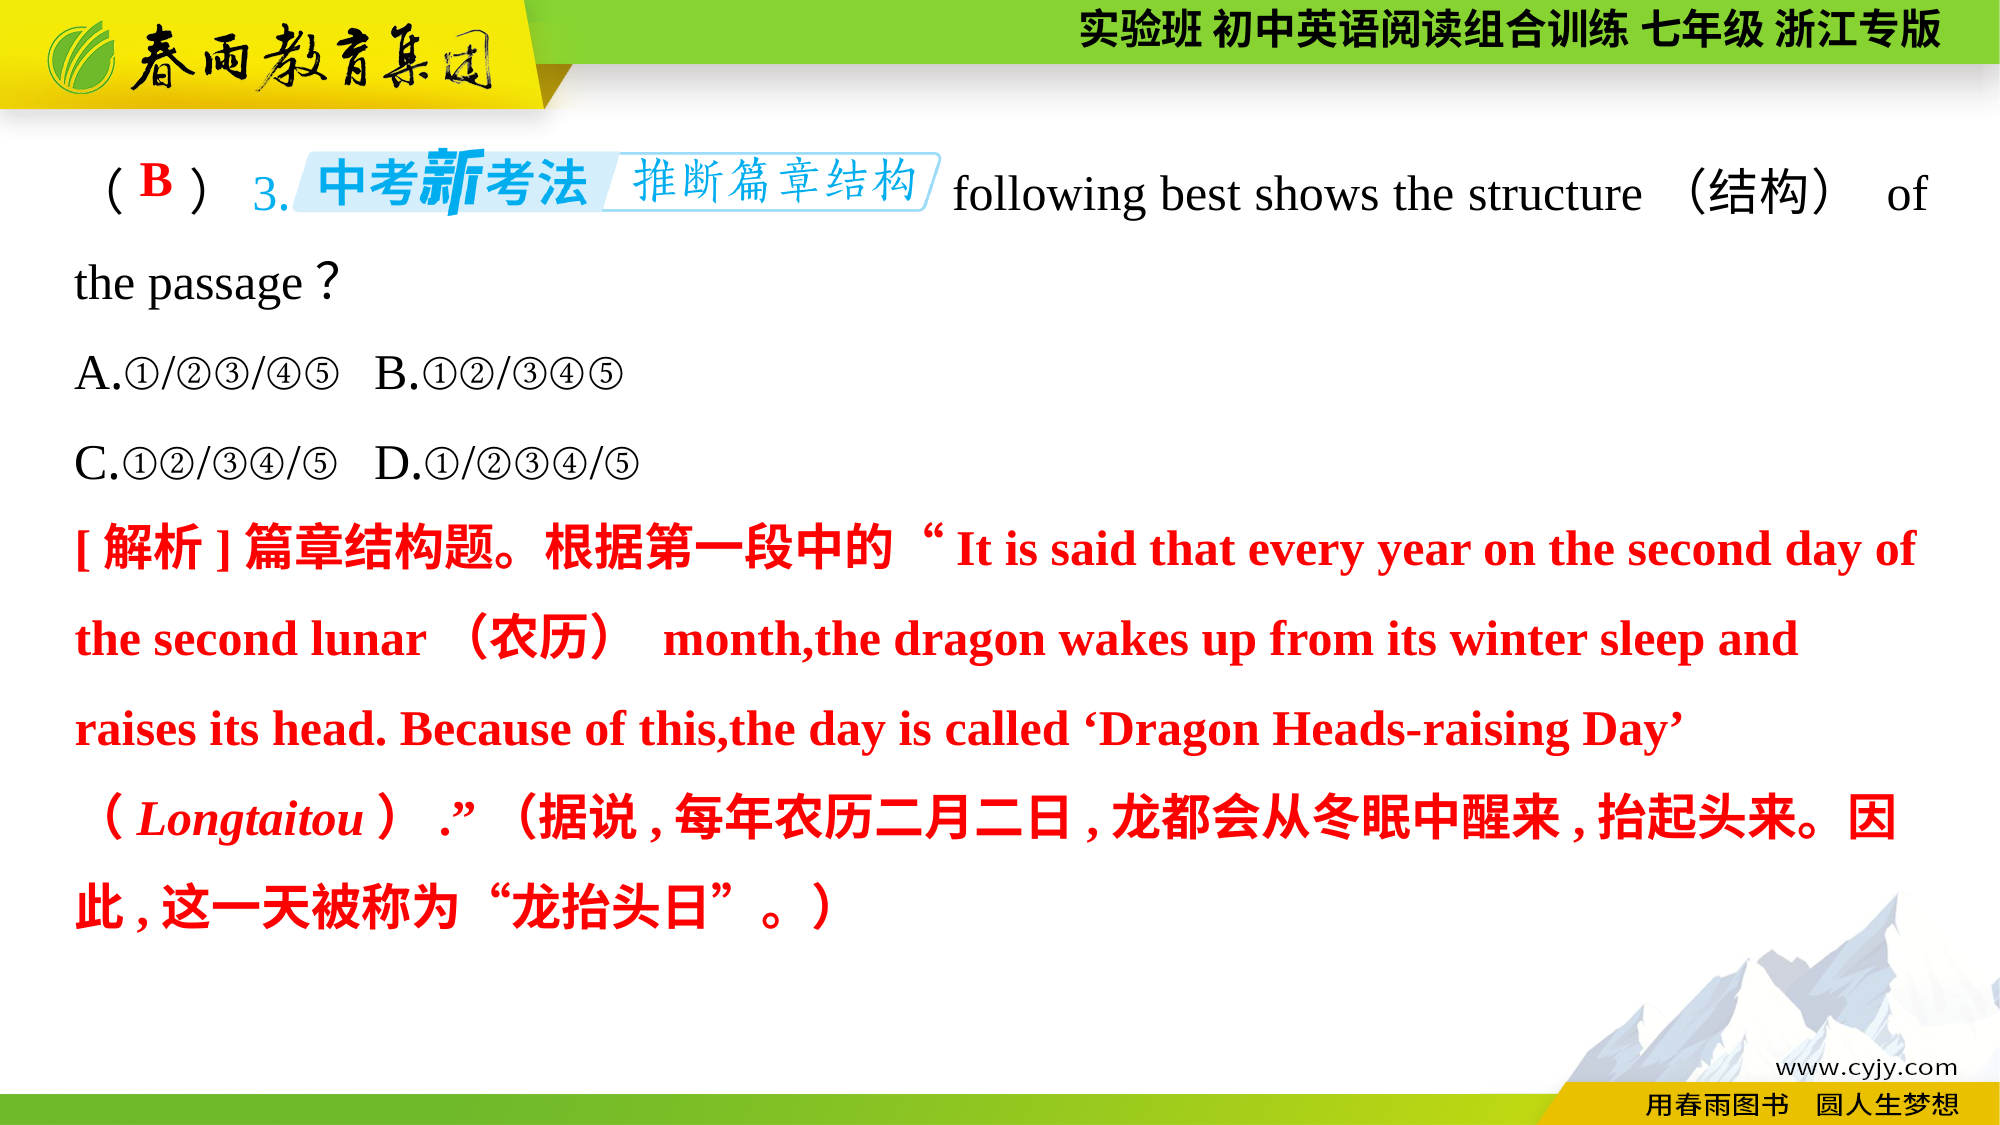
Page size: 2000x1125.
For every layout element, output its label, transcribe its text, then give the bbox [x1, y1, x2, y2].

text_box [解析]篇章结构题。根据第一段中的“It is said that every year on the second day of the second lunar（农历） month,the dragon wakes up from its winter sleep and raises its head. Because of this,the day is called ‘Dragon Heads-raising Day’ （Longtaitou）.”（据说,每年农历二月二日,龙都会从冬眠中醒来,抬起头来。因此,这一天被称为“龙抬头日”。） [59, 478, 1944, 943]
text_box B [124, 139, 188, 214]
list （ ）3. Which of the following best shows the structure（结构） of the passage？ A.①/②③/④⑤ B.①②/③④⑤ C.①②/③④/⑤ D.①/②③④/⑤ [59, 122, 1944, 478]
picture [0, 0, 2000, 1125]
